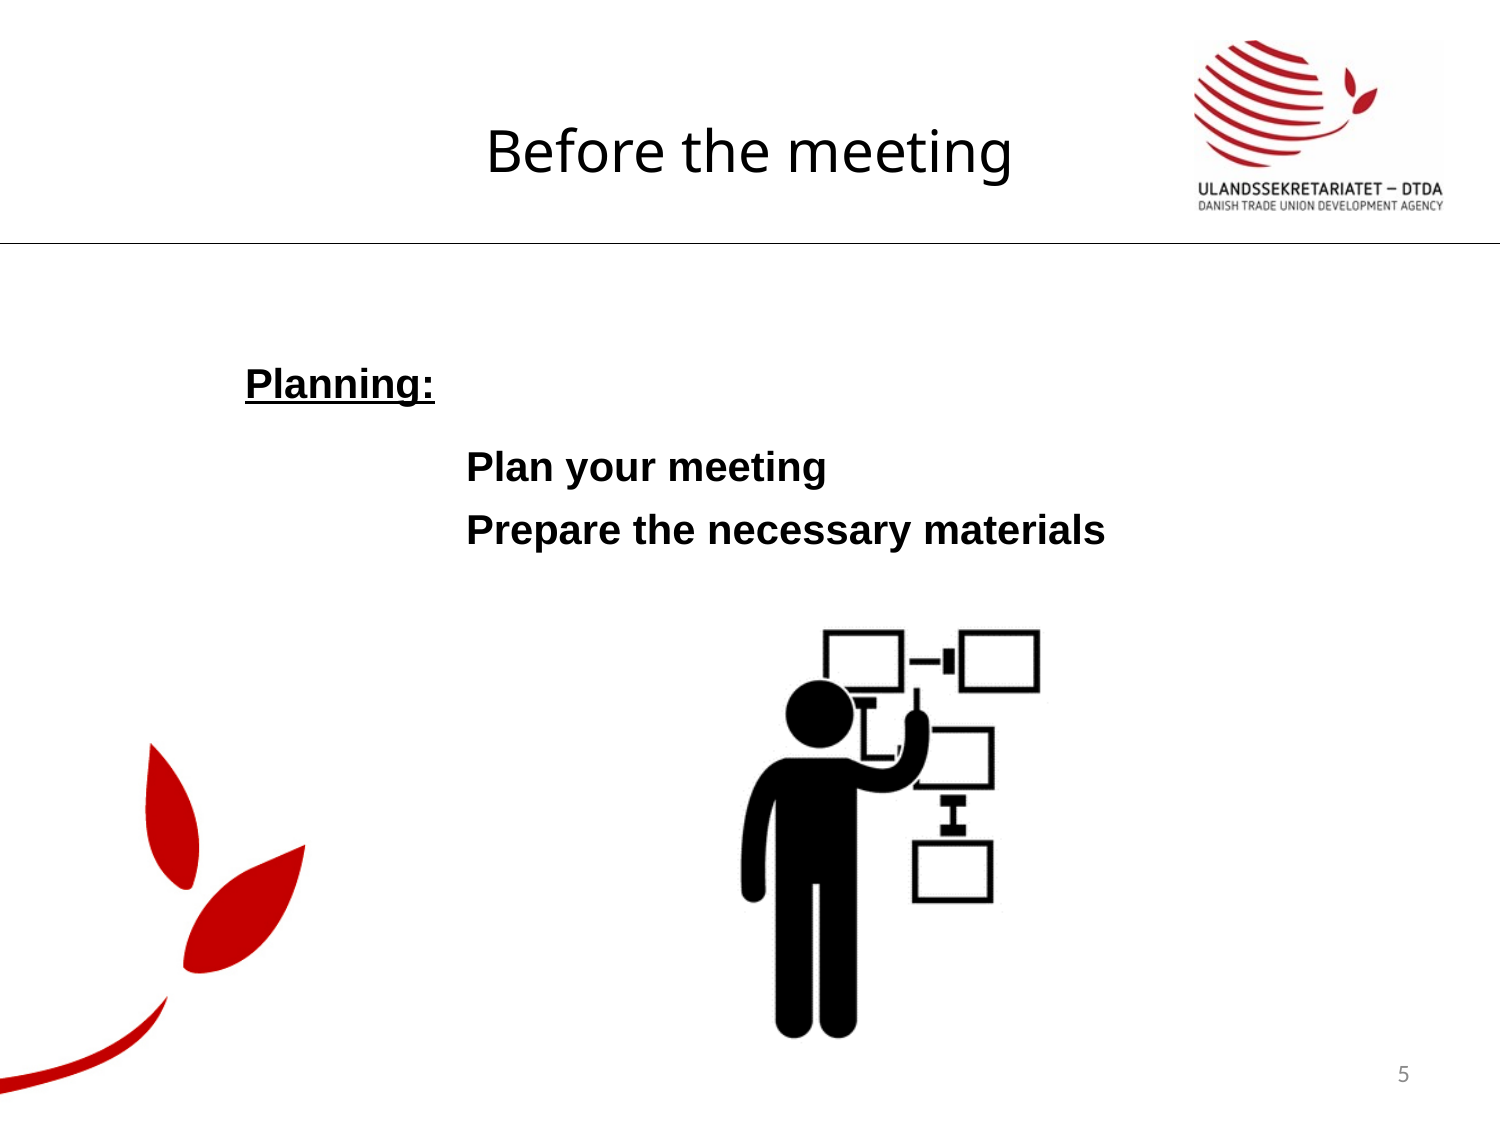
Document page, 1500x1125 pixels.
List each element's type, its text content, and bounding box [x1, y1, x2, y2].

text_box Plan your meeting Prepare the necessary materials [371, 432, 1122, 560]
text_box Planning: [230, 349, 585, 515]
text_box [312, 278, 1282, 594]
slide_number 5 [1074, 1042, 1425, 1103]
picture [1194, 40, 1444, 211]
picture [655, 562, 1072, 1078]
title Before the meeting [112, 54, 1388, 242]
picture [0, 741, 313, 1118]
